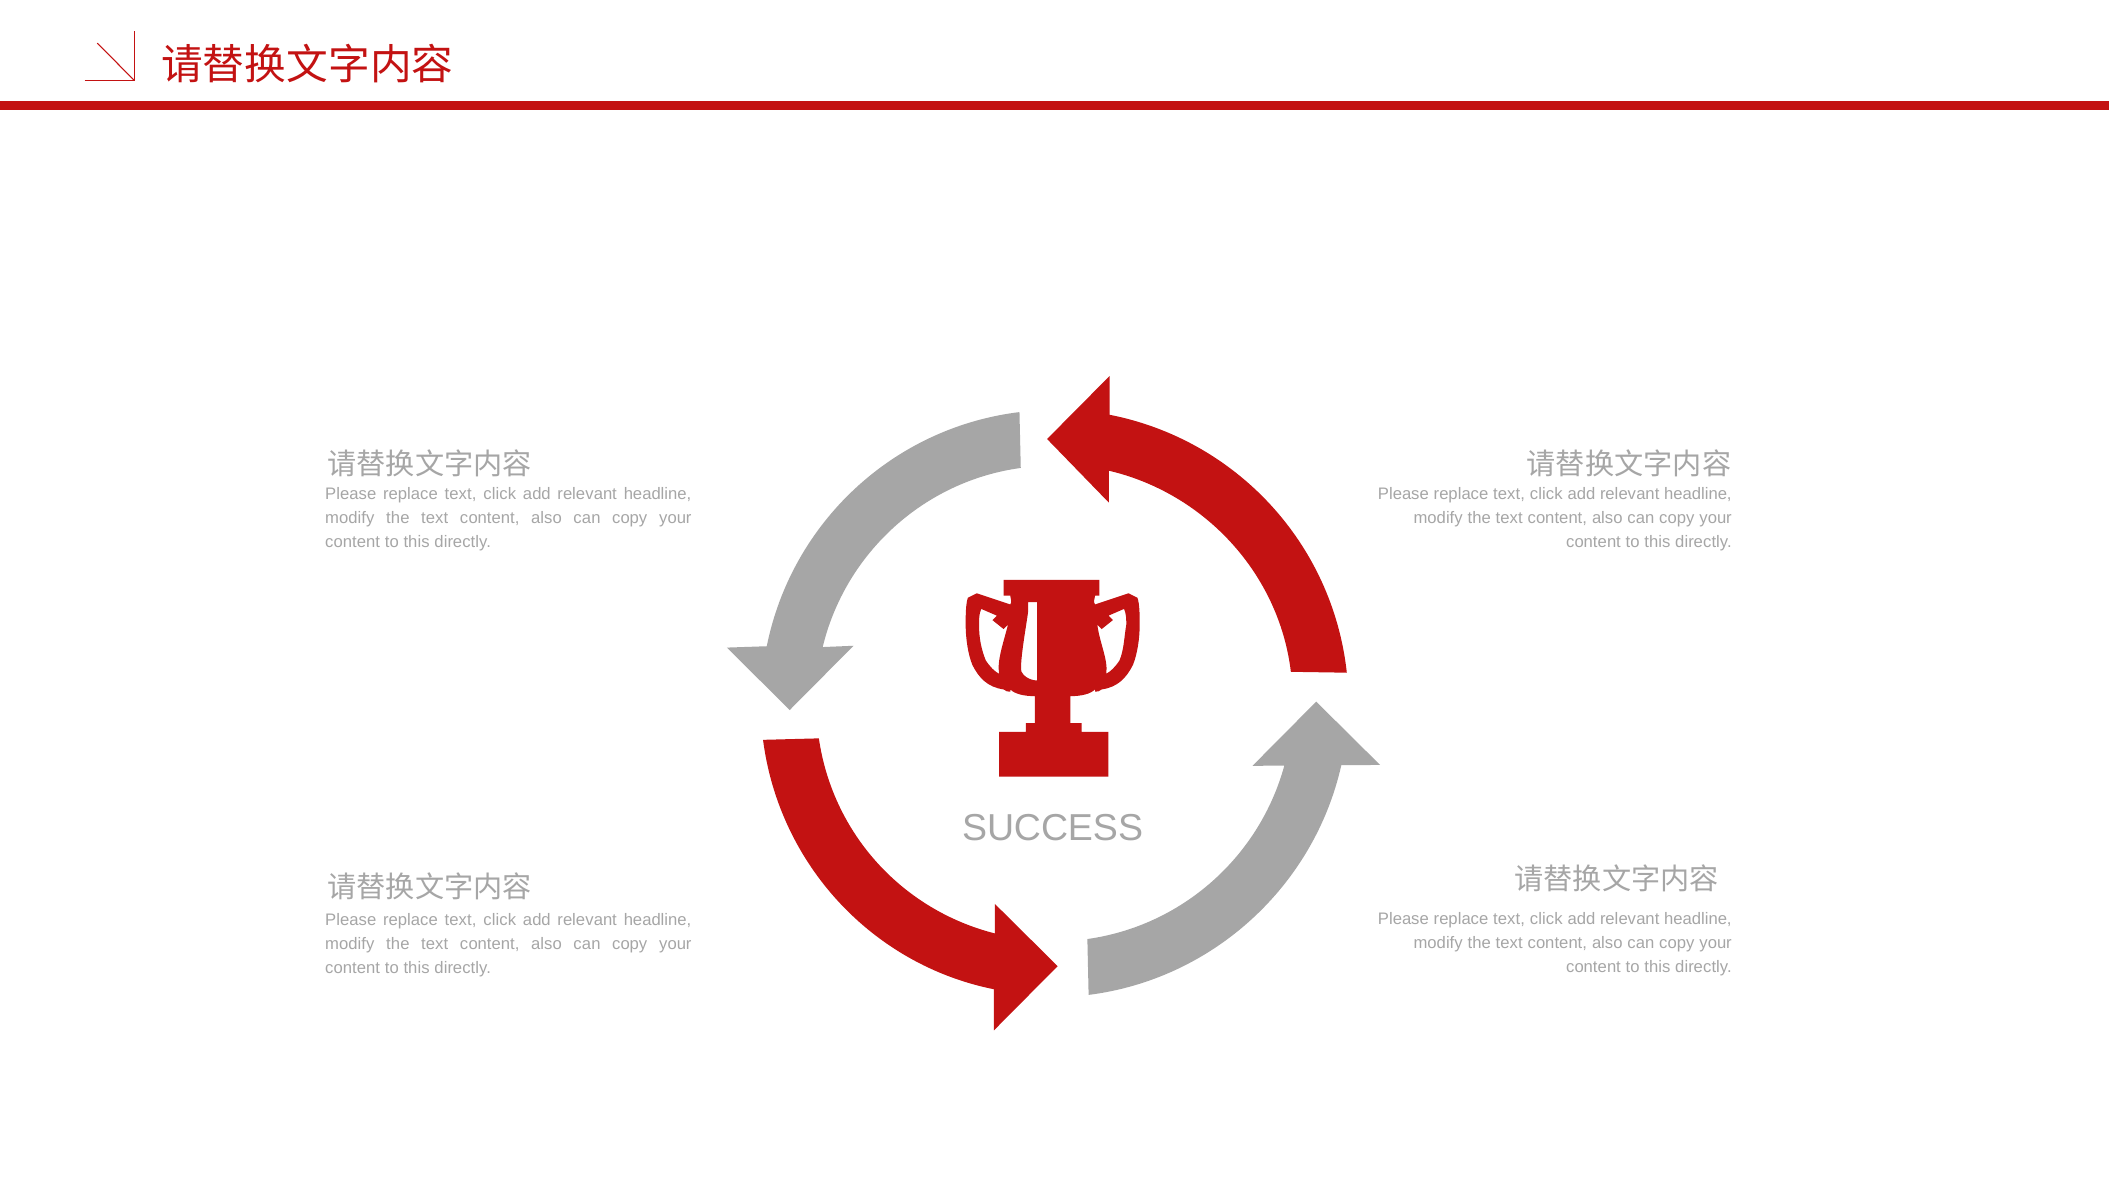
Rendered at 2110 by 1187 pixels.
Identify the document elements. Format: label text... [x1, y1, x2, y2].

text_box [1361, 845, 1748, 983]
text_box 请替换文字内容 [145, 22, 500, 94]
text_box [1361, 431, 1748, 558]
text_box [310, 431, 707, 558]
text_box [310, 854, 707, 984]
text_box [741, 388, 1369, 1017]
